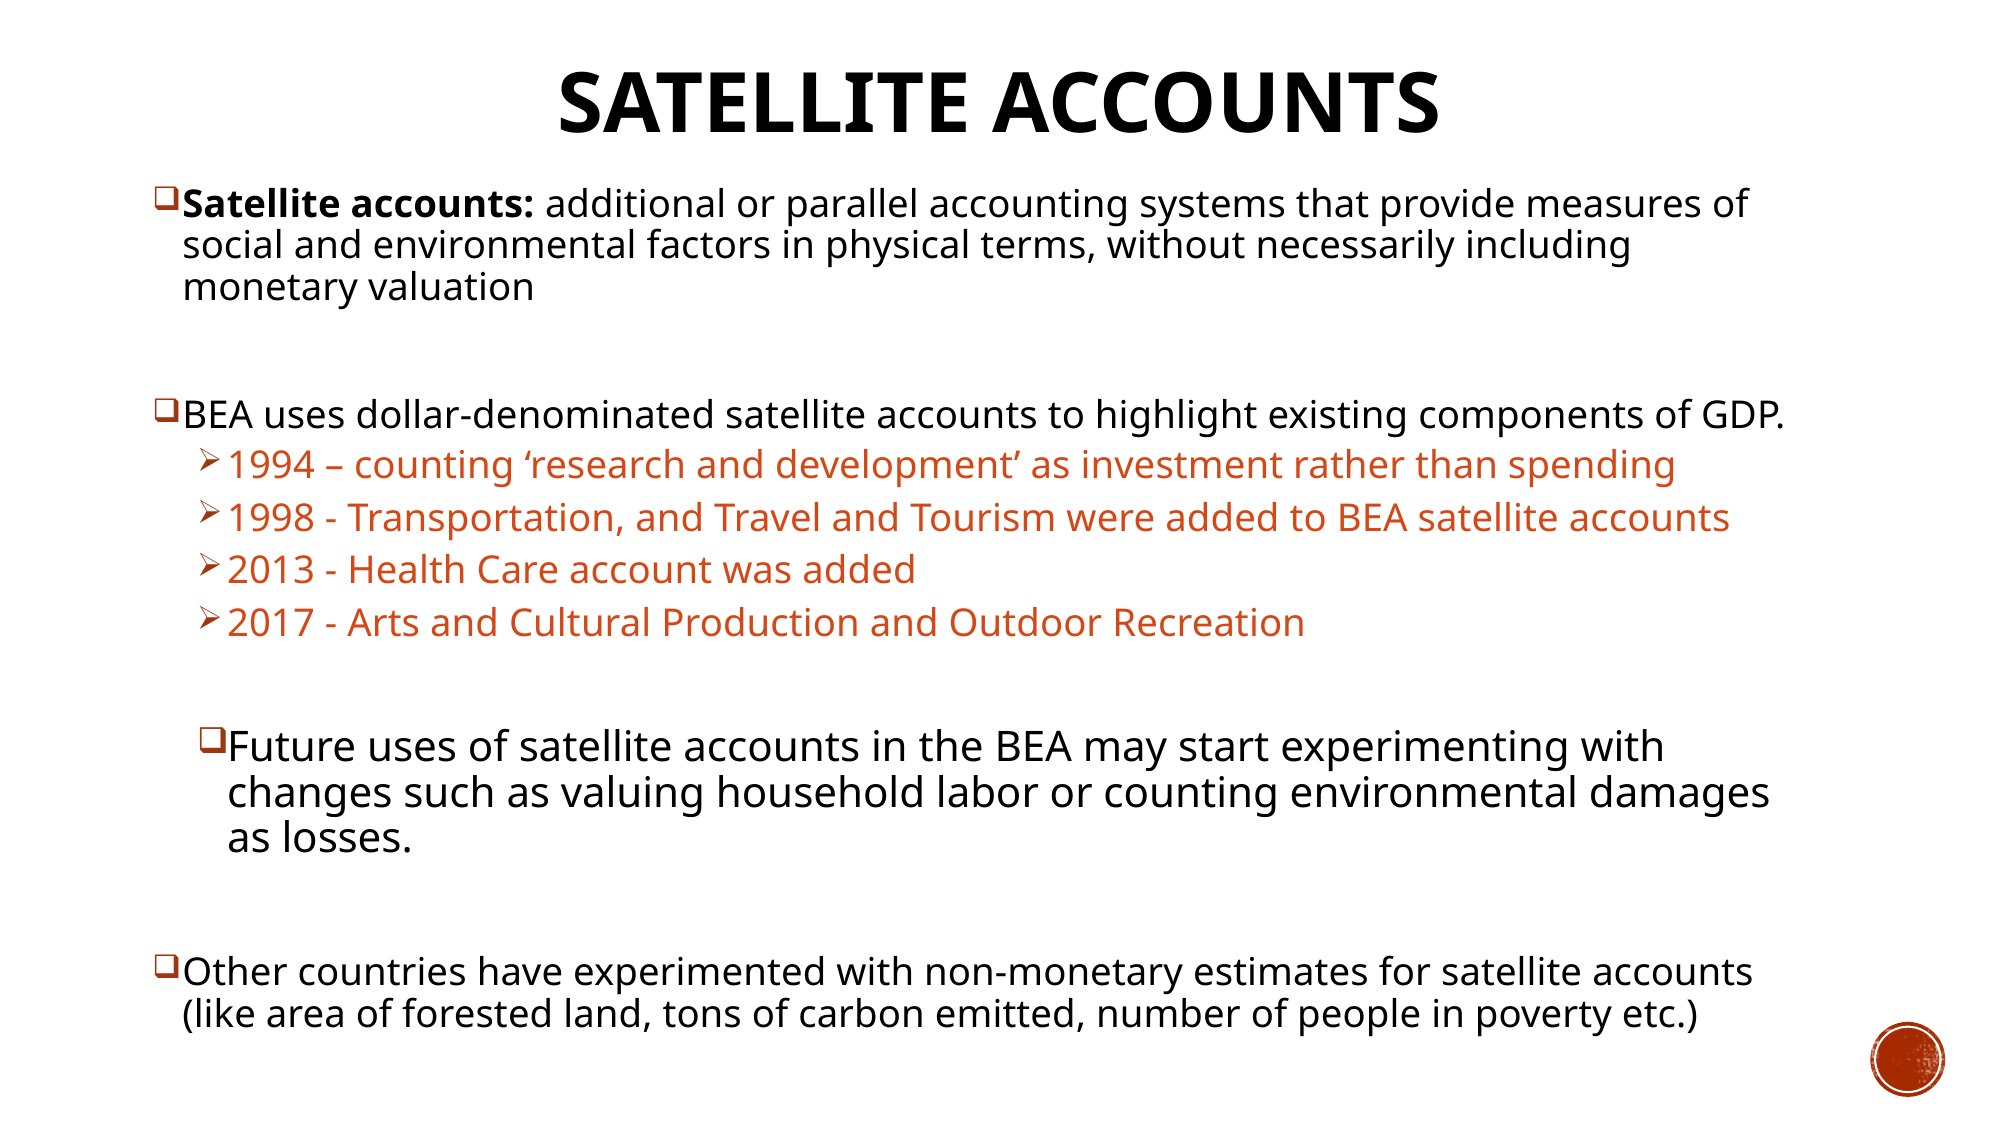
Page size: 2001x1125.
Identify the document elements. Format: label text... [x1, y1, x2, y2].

list Satellite accounts: additional or parallel accounting systems that provide measures of social and environmental factors in physical terms, without necessarily including monetary valuation BEA uses dollar-denominated satellite accounts to highlight existing components of GDP. 1994 – counting ‘research and development’ as investment rather than spending 1998 - Transportation, and Travel and Tourism were added to BEA satellite accounts 2013 - Health Care account was added 2017 - Arts and Cultural Production and Outdoor Recreation Future uses of satellite accounts in the BEA may start experimenting with changes such as valuing household labor or counting environmental damages as losses. Other countries have experimented with non-monetary estimates for satellite accounts (like area of forested land, tons of carbon emitted, number of people in poverty etc.) [137, 176, 1810, 1081]
title Satellite accounts [137, 59, 1863, 152]
